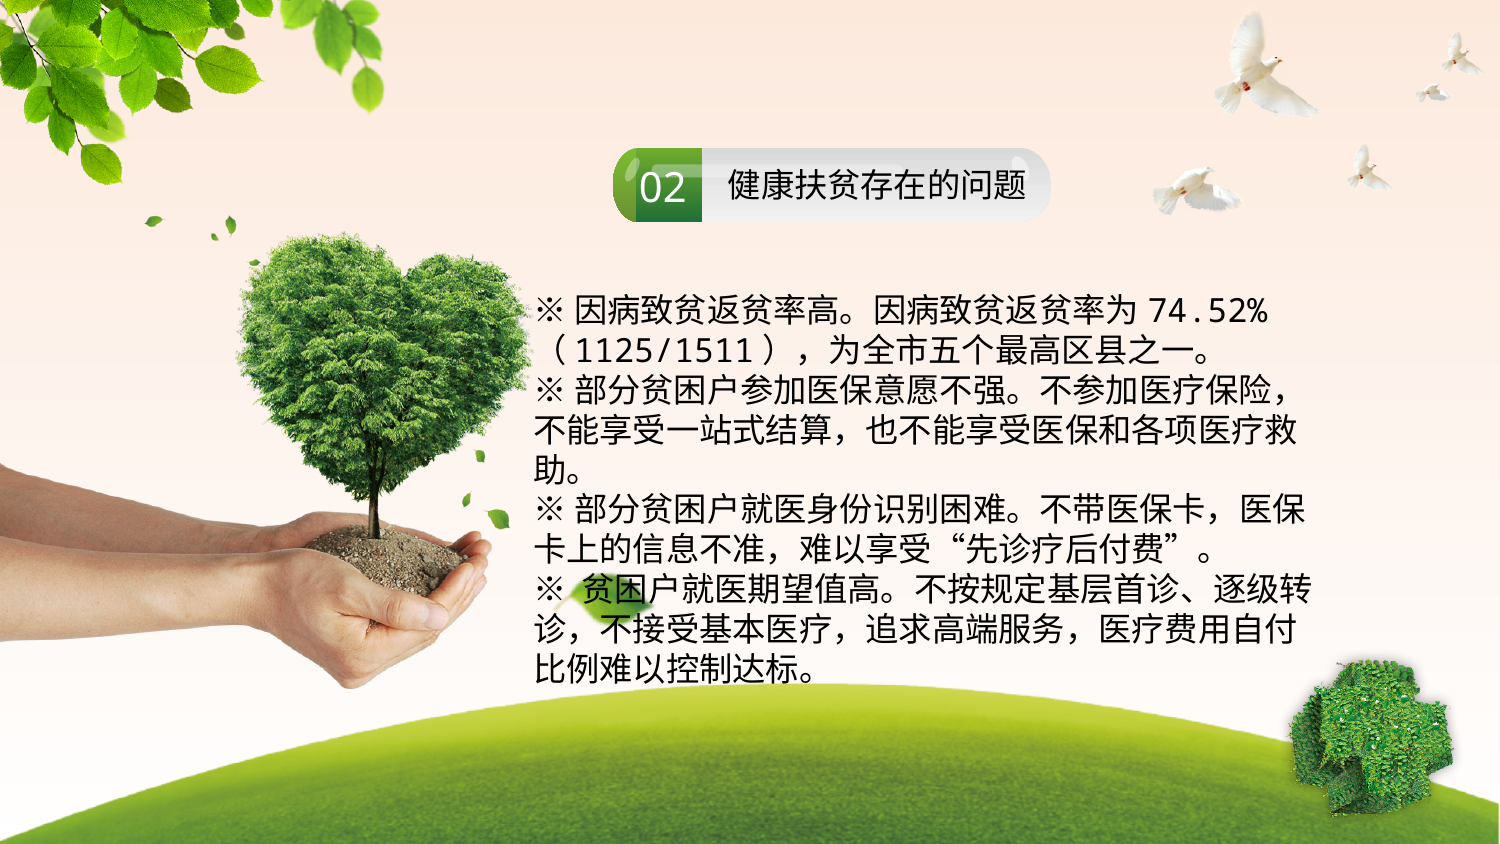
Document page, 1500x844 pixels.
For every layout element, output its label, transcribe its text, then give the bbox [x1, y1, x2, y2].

picture [0, 0, 1500, 844]
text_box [612, 148, 1052, 222]
picture [1128, 0, 1500, 284]
text_box ※因病致贫返贫率高。因病致贫返贫率为74.52%（1125/1511），为全市五个最高区县之一。 ※部分贫困户参加医保意愿不强。不参加医疗保险，不能享受一站式结算，也不能享受医保和各项医疗救助。 ※部分贫困户就医身份识别困难。不带医保卡，医保卡上的信息不准，难以享受“先诊疗后付费”。 ※ 贫困户就医期望值高。不按规定基层首诊、逐级转诊，不接受基本医疗，追求高端服务，医疗费用自付比例难以控制达标。 [518, 281, 1330, 696]
